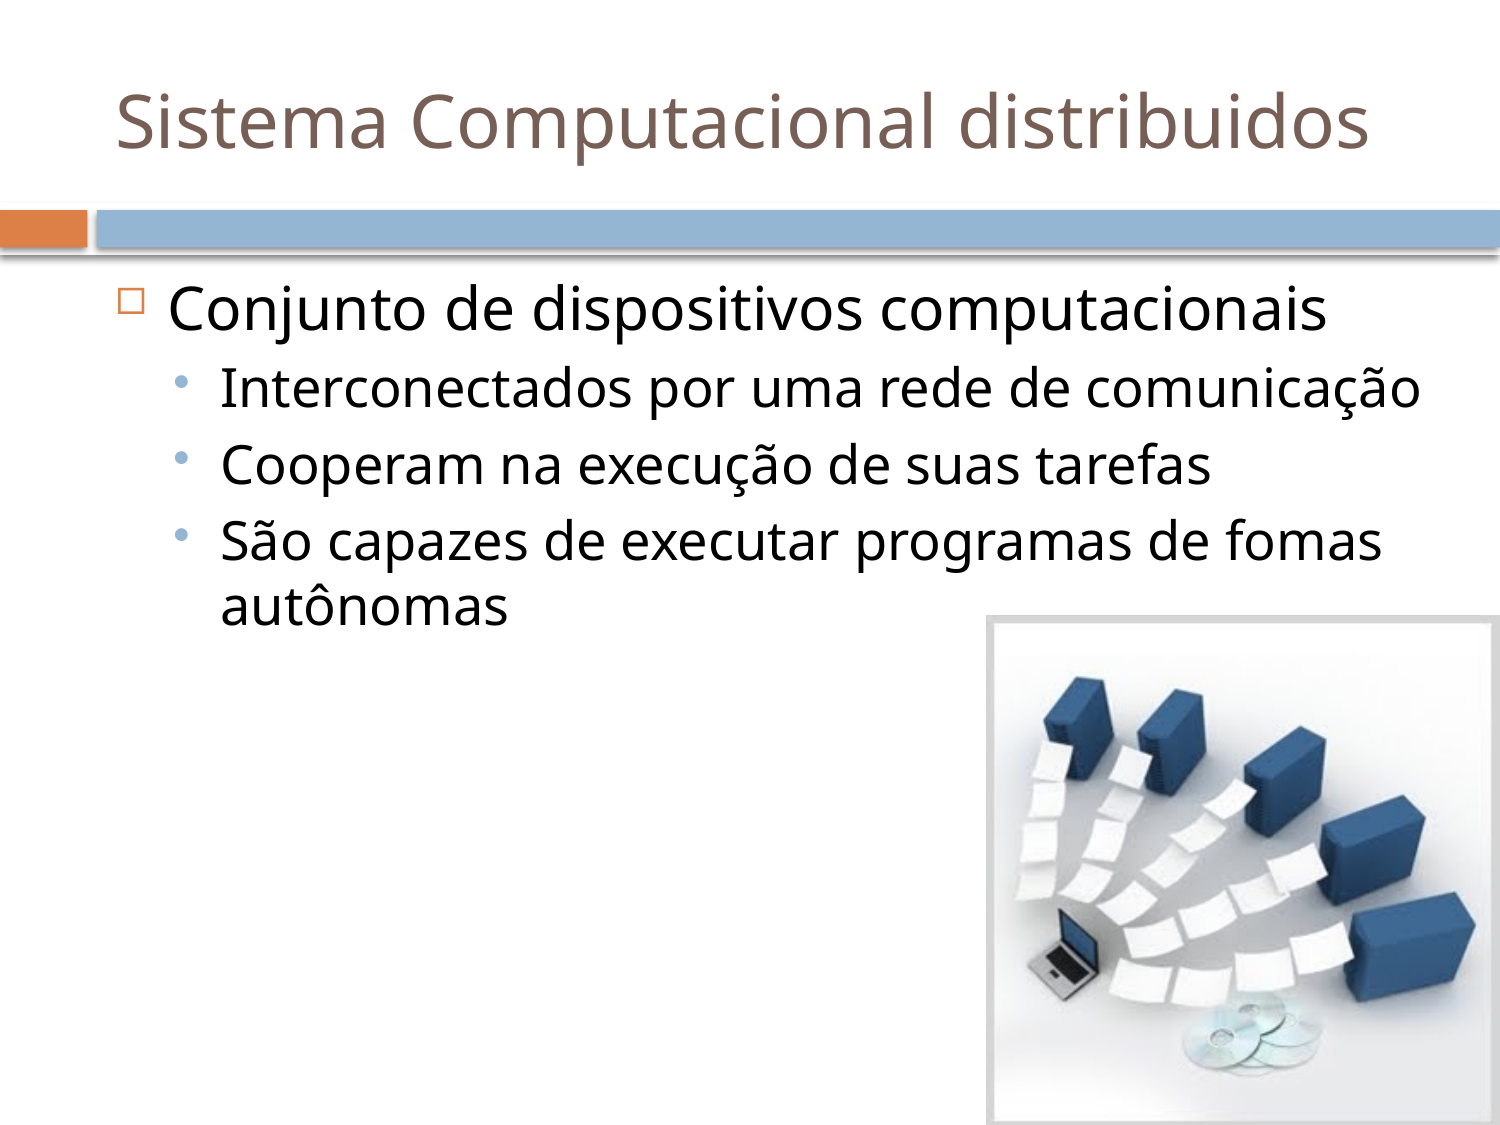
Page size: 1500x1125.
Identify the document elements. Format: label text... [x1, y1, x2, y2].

title Sistema Computacional distribuidos [100, 37, 1438, 200]
list Conjunto de dispositivos computacionais Interconectados por uma rede de comunicação Cooperam na execução de suas tarefas São capazes de executar programas de fomas autônomas [100, 262, 1438, 1000]
picture [985, 615, 1500, 1125]
